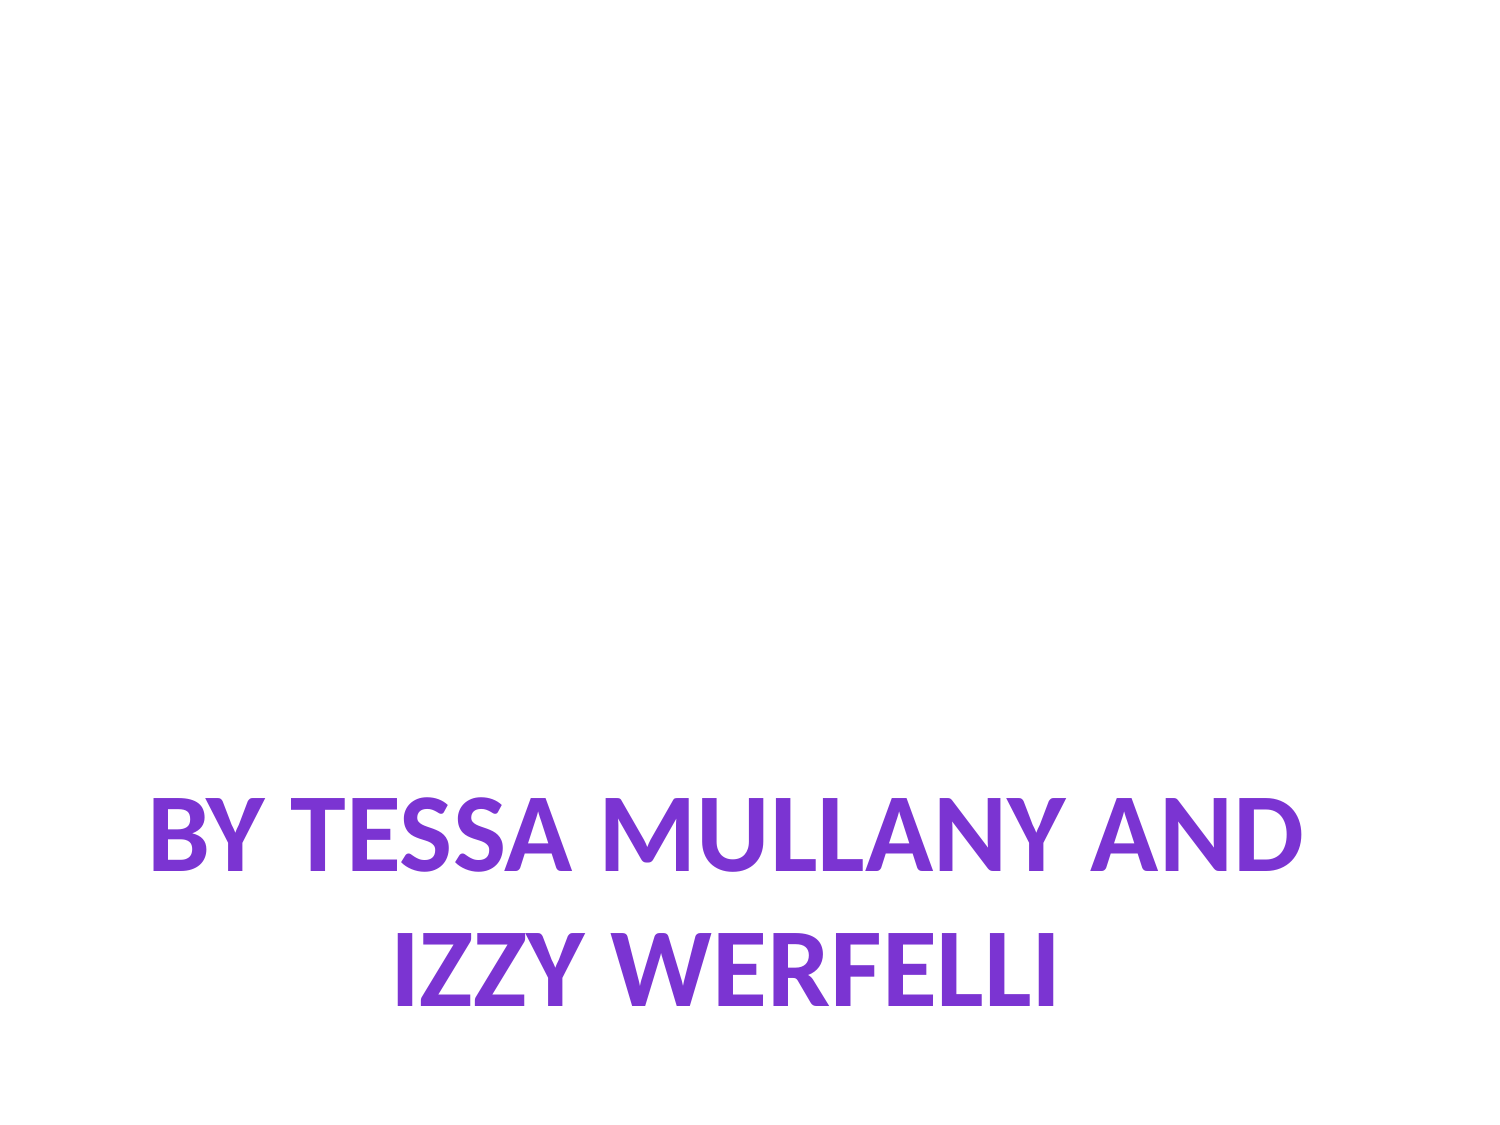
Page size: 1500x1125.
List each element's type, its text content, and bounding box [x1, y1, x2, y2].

text_box By Tessa Mullany and izzy werfelli [123, 751, 1329, 1037]
